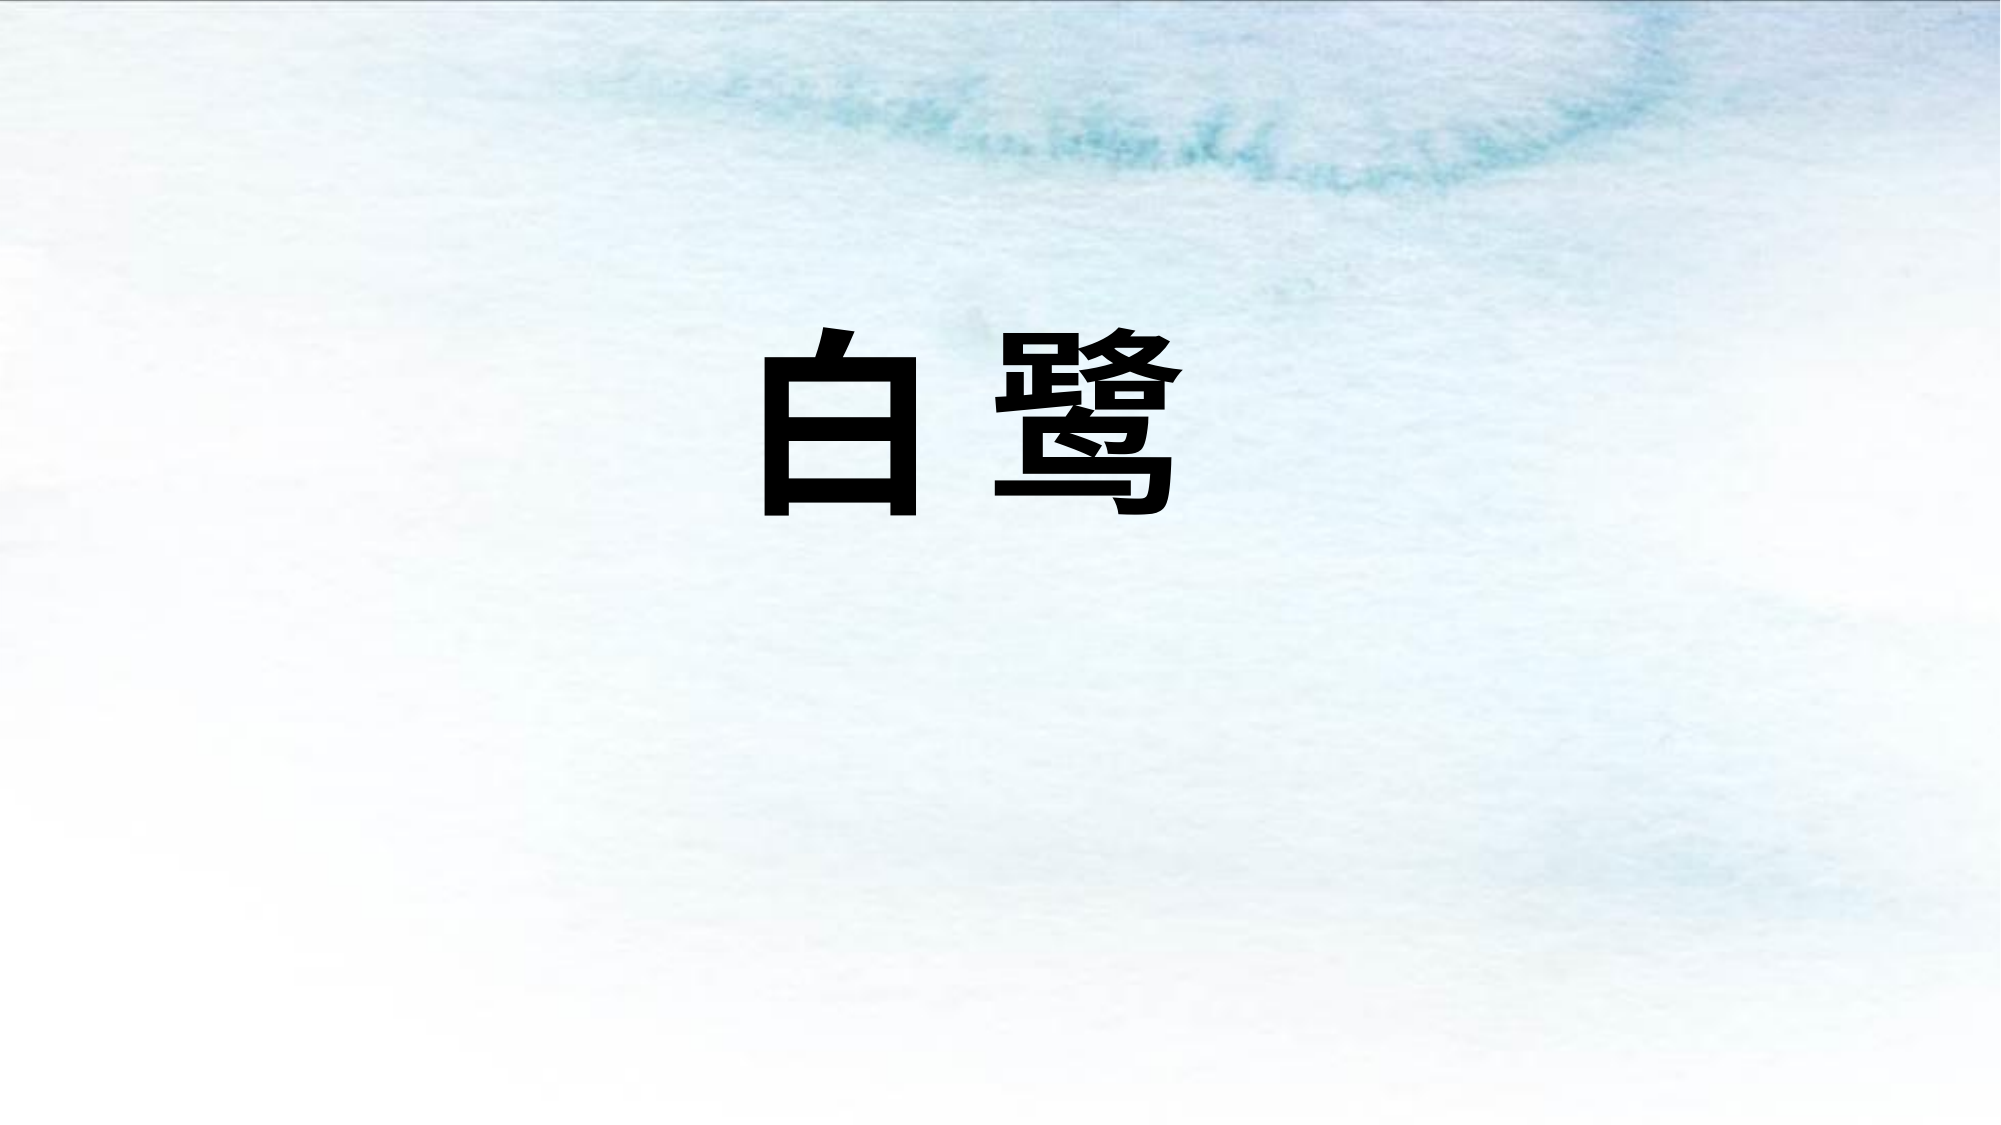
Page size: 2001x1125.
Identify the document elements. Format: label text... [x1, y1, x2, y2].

picture [0, 0, 2001, 1125]
text_box 白 鹭 [709, 290, 1218, 546]
